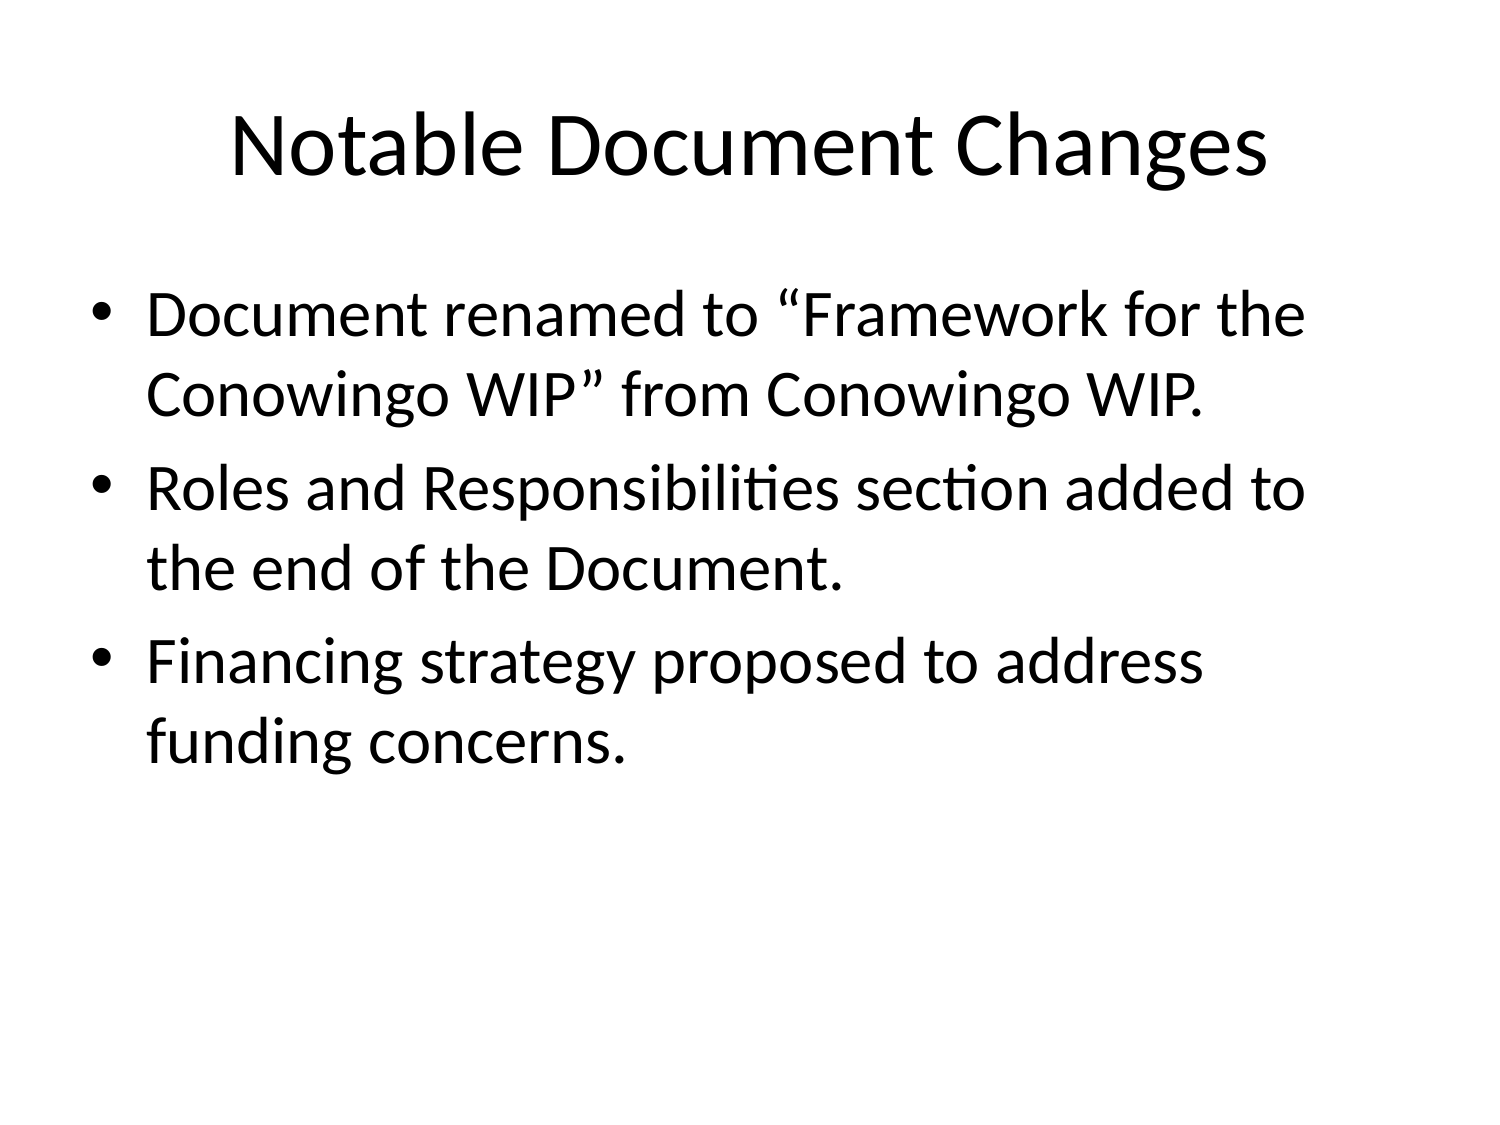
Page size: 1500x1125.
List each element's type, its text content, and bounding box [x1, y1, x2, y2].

title Notable Document Changes [75, 45, 1425, 233]
list Document renamed to “Framework for the Conowingo WIP” from Conowingo WIP. Roles and Responsibilities section added to the end of the Document. Financing strategy proposed to address funding concerns. [75, 262, 1425, 1005]
